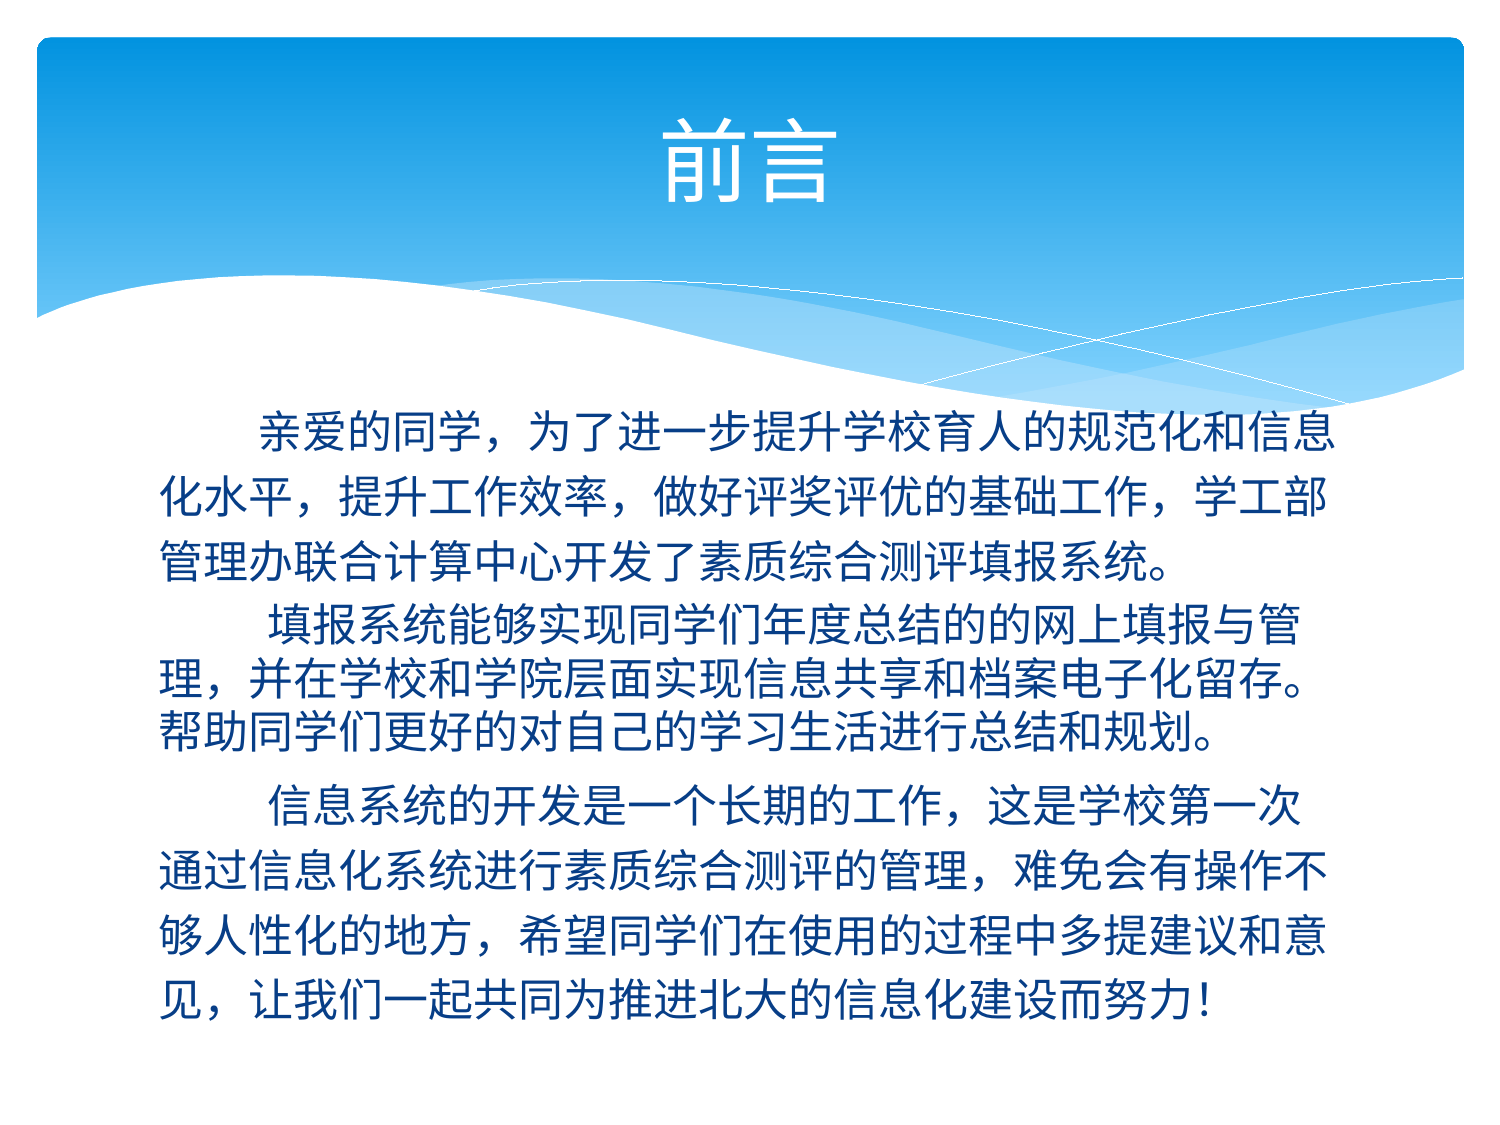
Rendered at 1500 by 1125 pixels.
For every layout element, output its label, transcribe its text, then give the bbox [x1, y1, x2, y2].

list 亲爱的同学，为了进一步提升学校育人的规范化和信息化水平，提升工作效率，做好评奖评优的基础工作，学工部管理办联合计算中心开发了素质综合测评填报系统。 填报系统能够实现同学们年度总结的的网上填报与管理，并在学校和学院层面实现信息共享和档案电子化留存。帮助同学们更好的对自己的学习生活进行总结和规划。 信息系统的开发是一个长期的工作，这是学校第一次通过信息化系统进行素质综合测评的管理，难免会有操作不够人性化的地方，希望同学们在使用的过程中多提建议和意见，让我们一起共同为推进北大的信息化建设而努力！ [143, 385, 1359, 1047]
title 前言 [75, 55, 1425, 261]
